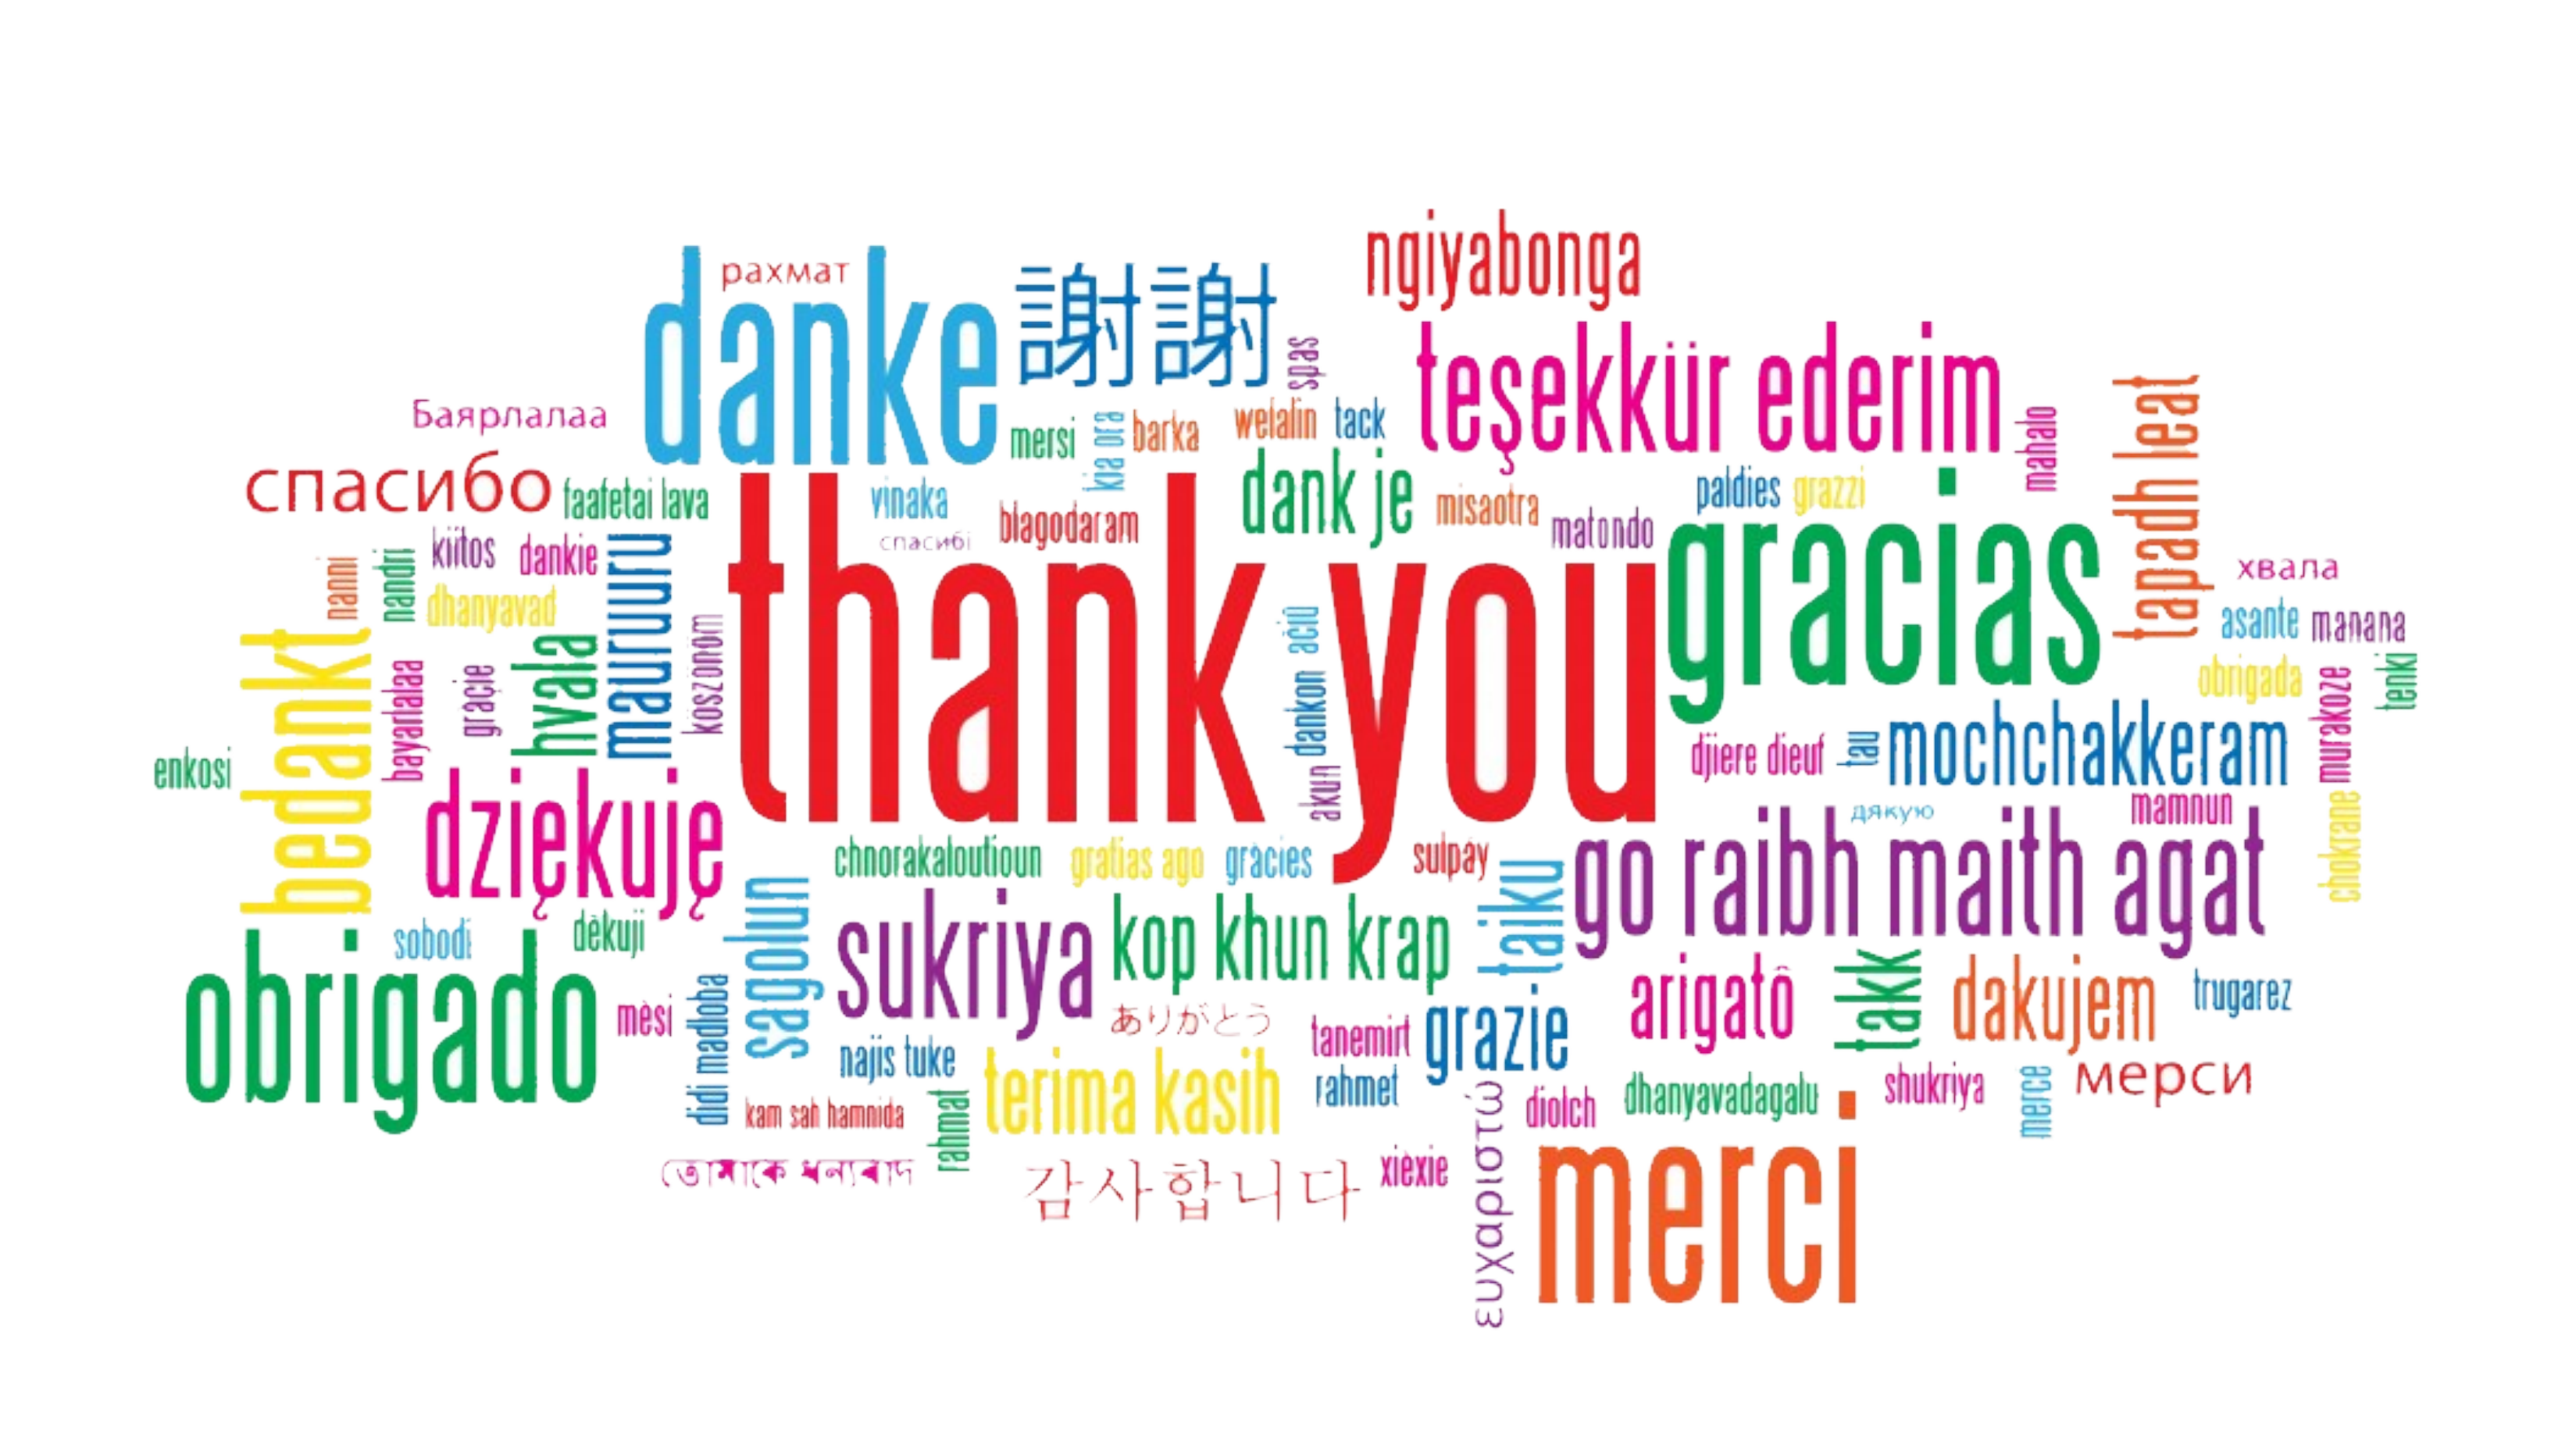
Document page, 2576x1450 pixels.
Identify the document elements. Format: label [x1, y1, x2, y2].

picture [126, 187, 2441, 1341]
